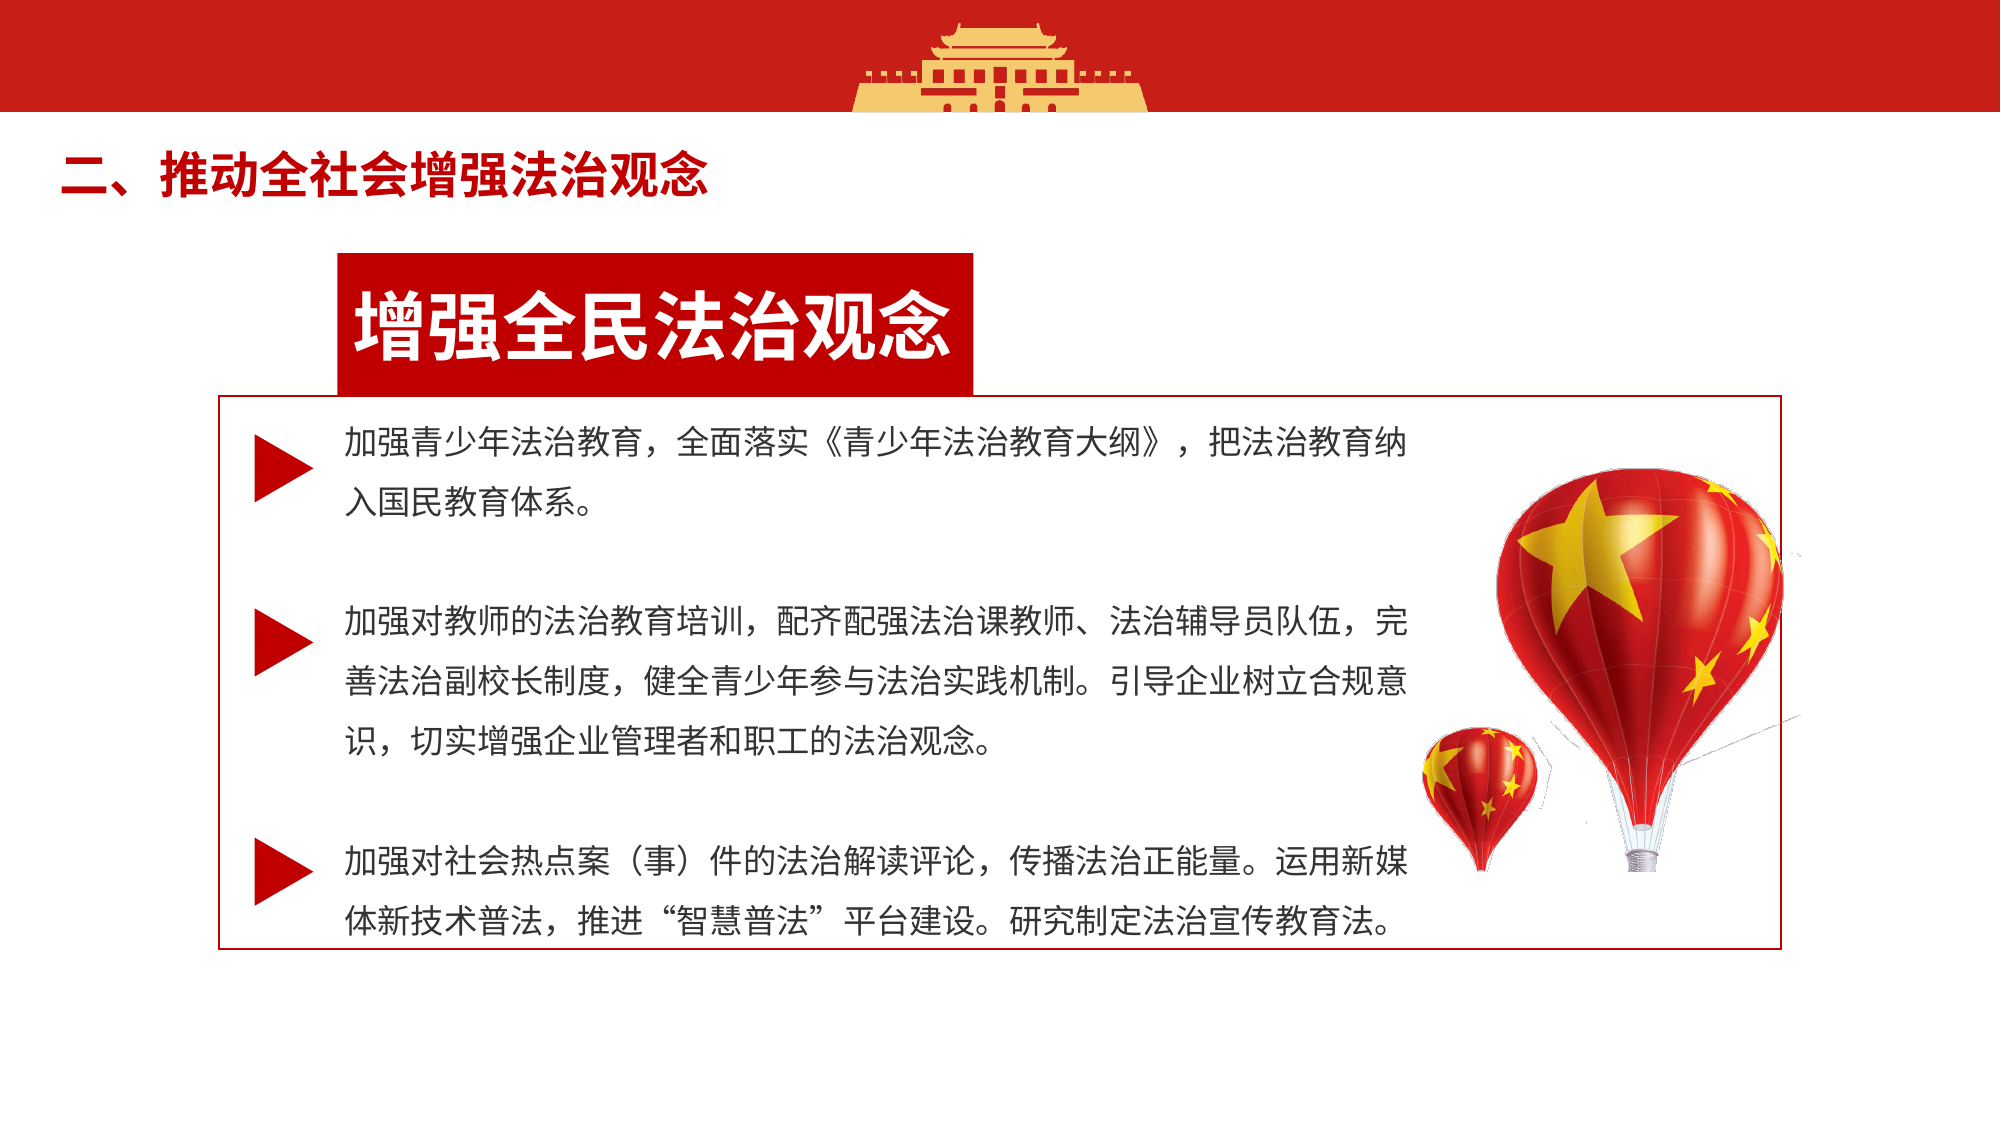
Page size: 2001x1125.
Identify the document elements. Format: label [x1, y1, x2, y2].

picture [1375, 424, 1823, 872]
picture [835, 0, 1165, 163]
text_box [218, 253, 1782, 949]
